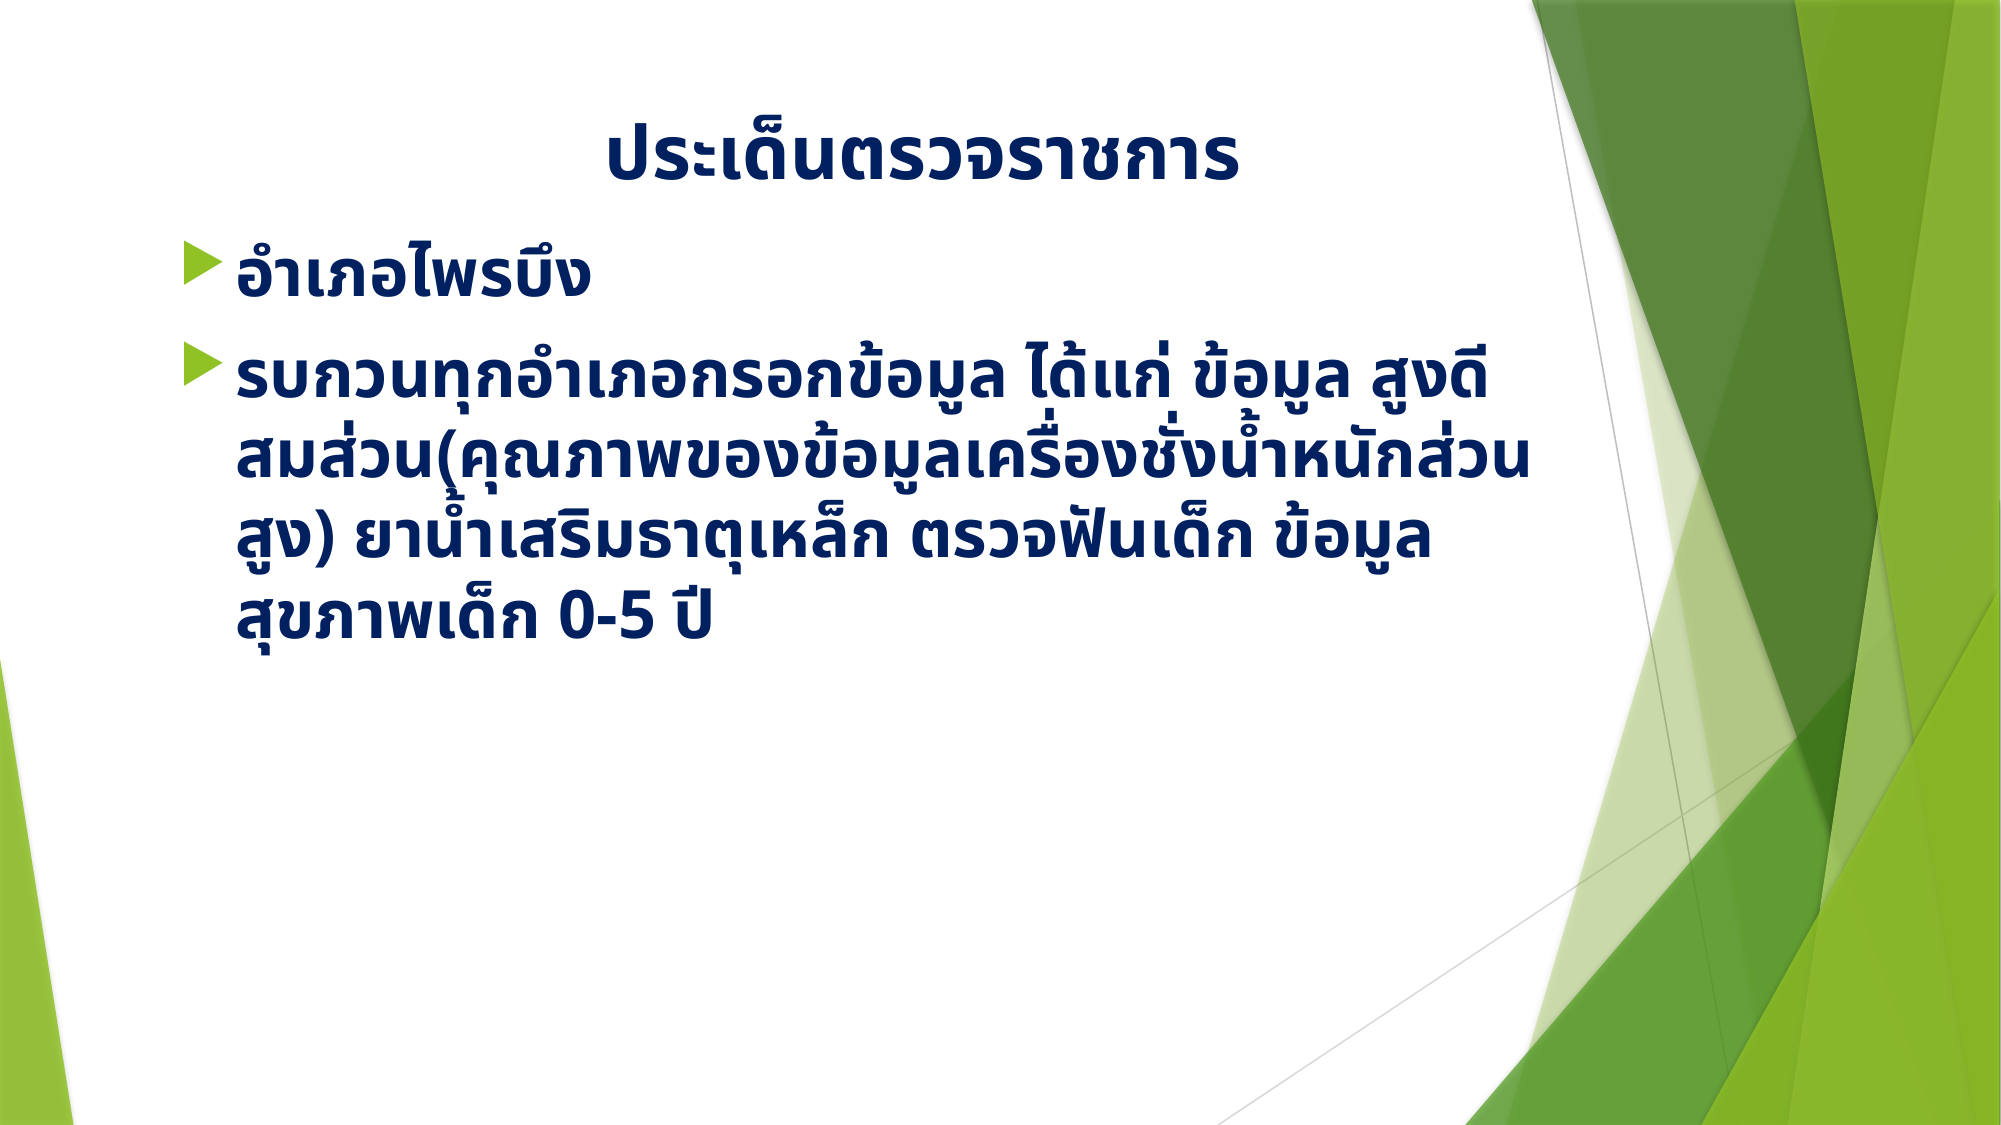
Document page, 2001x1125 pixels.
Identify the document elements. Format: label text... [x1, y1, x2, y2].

list อำเภอไพรบึง รบกวนทุกอำเภอกรอกข้อมูล ได้แก่ ข้อมูล สูงดีสมส่วน(คุณภาพของข้อมูลเครื่องชั่งน้ำหนักส่วนสูง) ยาน้ำเสริมธาตุเหล็ก ตรวจฟันเด็ก ข้อมูลสุขภาพเด็ก 0-5 ปี [164, 222, 1575, 860]
title ประเด็นตรวจราชการ [589, 96, 2000, 314]
